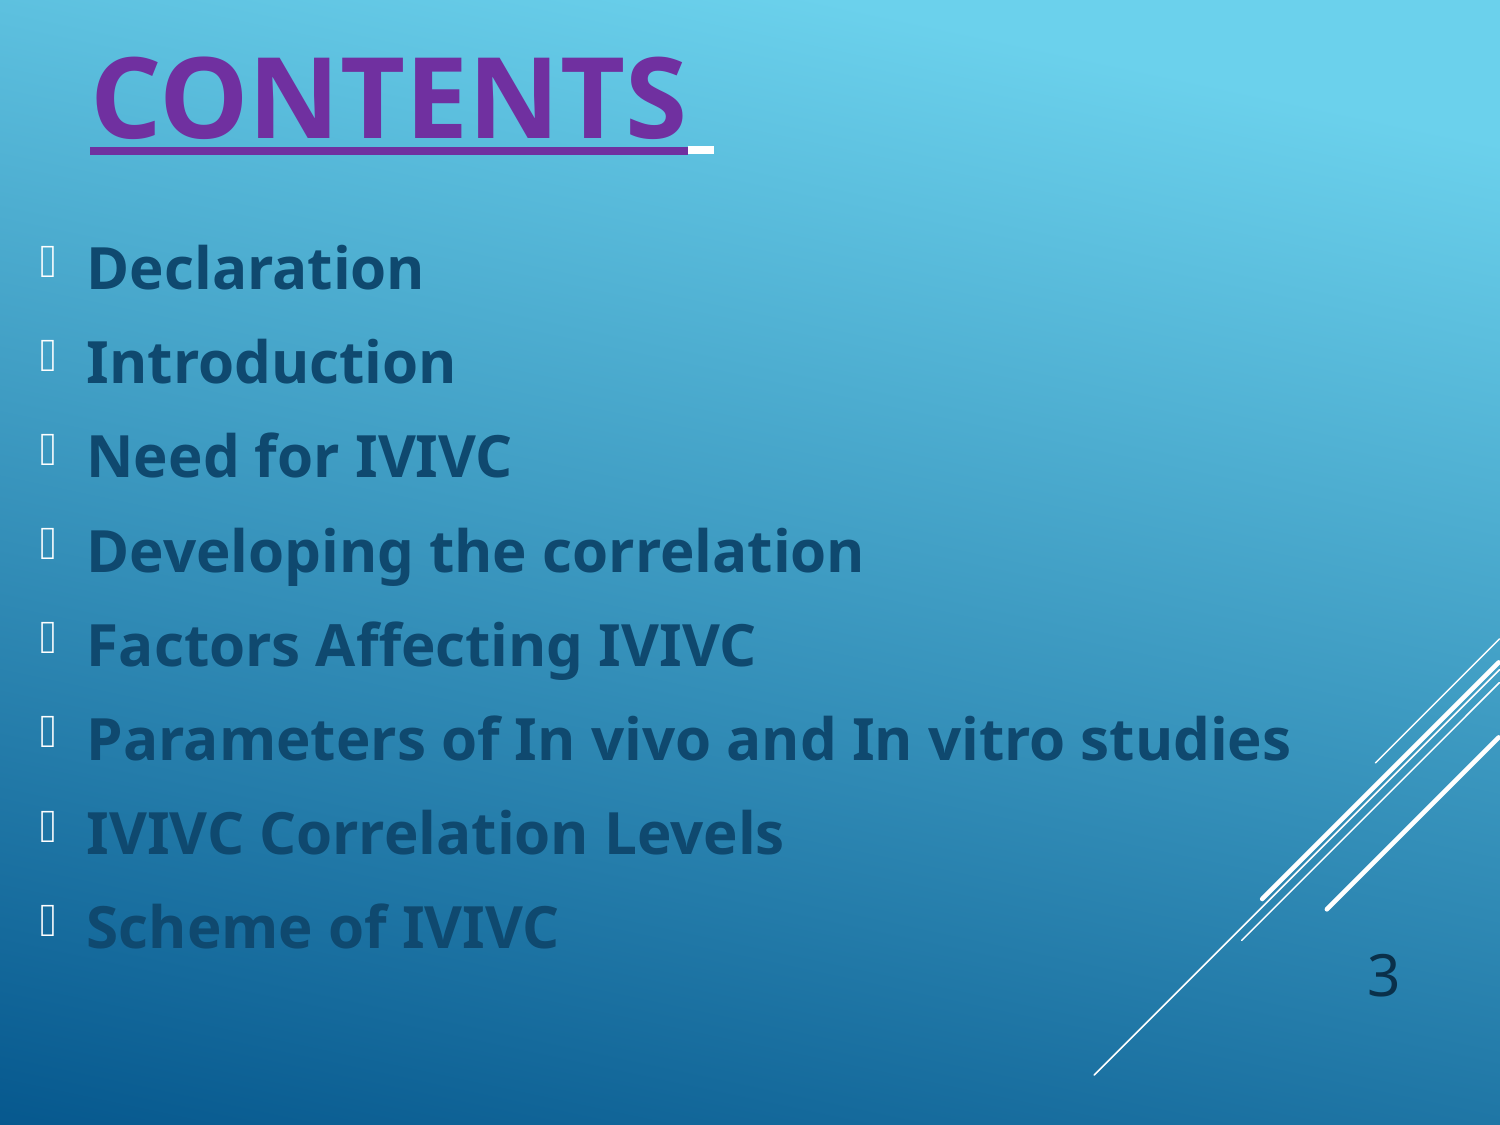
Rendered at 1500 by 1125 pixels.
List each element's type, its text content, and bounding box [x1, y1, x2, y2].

title Contents [75, 50, 1425, 138]
slide_number 3 [1275, 915, 1416, 1025]
list Declaration Introduction Need for IVIVC Developing the correlation Factors Affecting IVIVC Parameters of In vivo and In vitro studies IVIVC Correlation Levels Scheme of IVIVC [24, 174, 1475, 1088]
